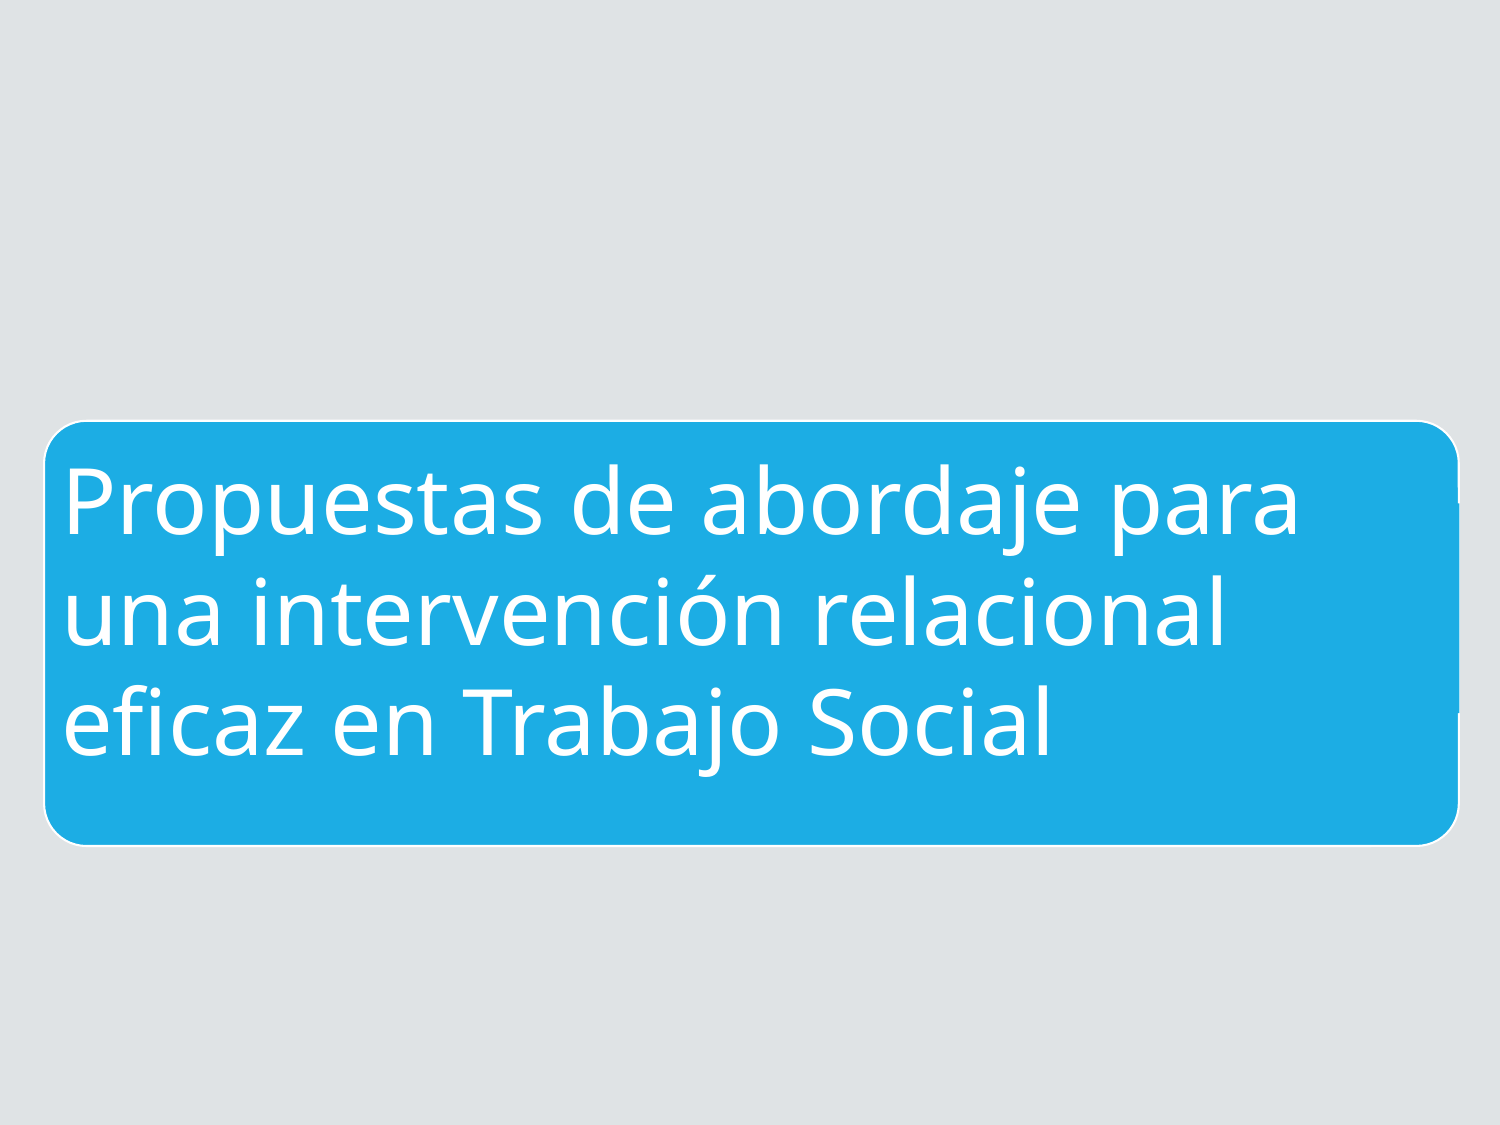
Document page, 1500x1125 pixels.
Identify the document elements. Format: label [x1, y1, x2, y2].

text_box [43, 420, 1460, 846]
